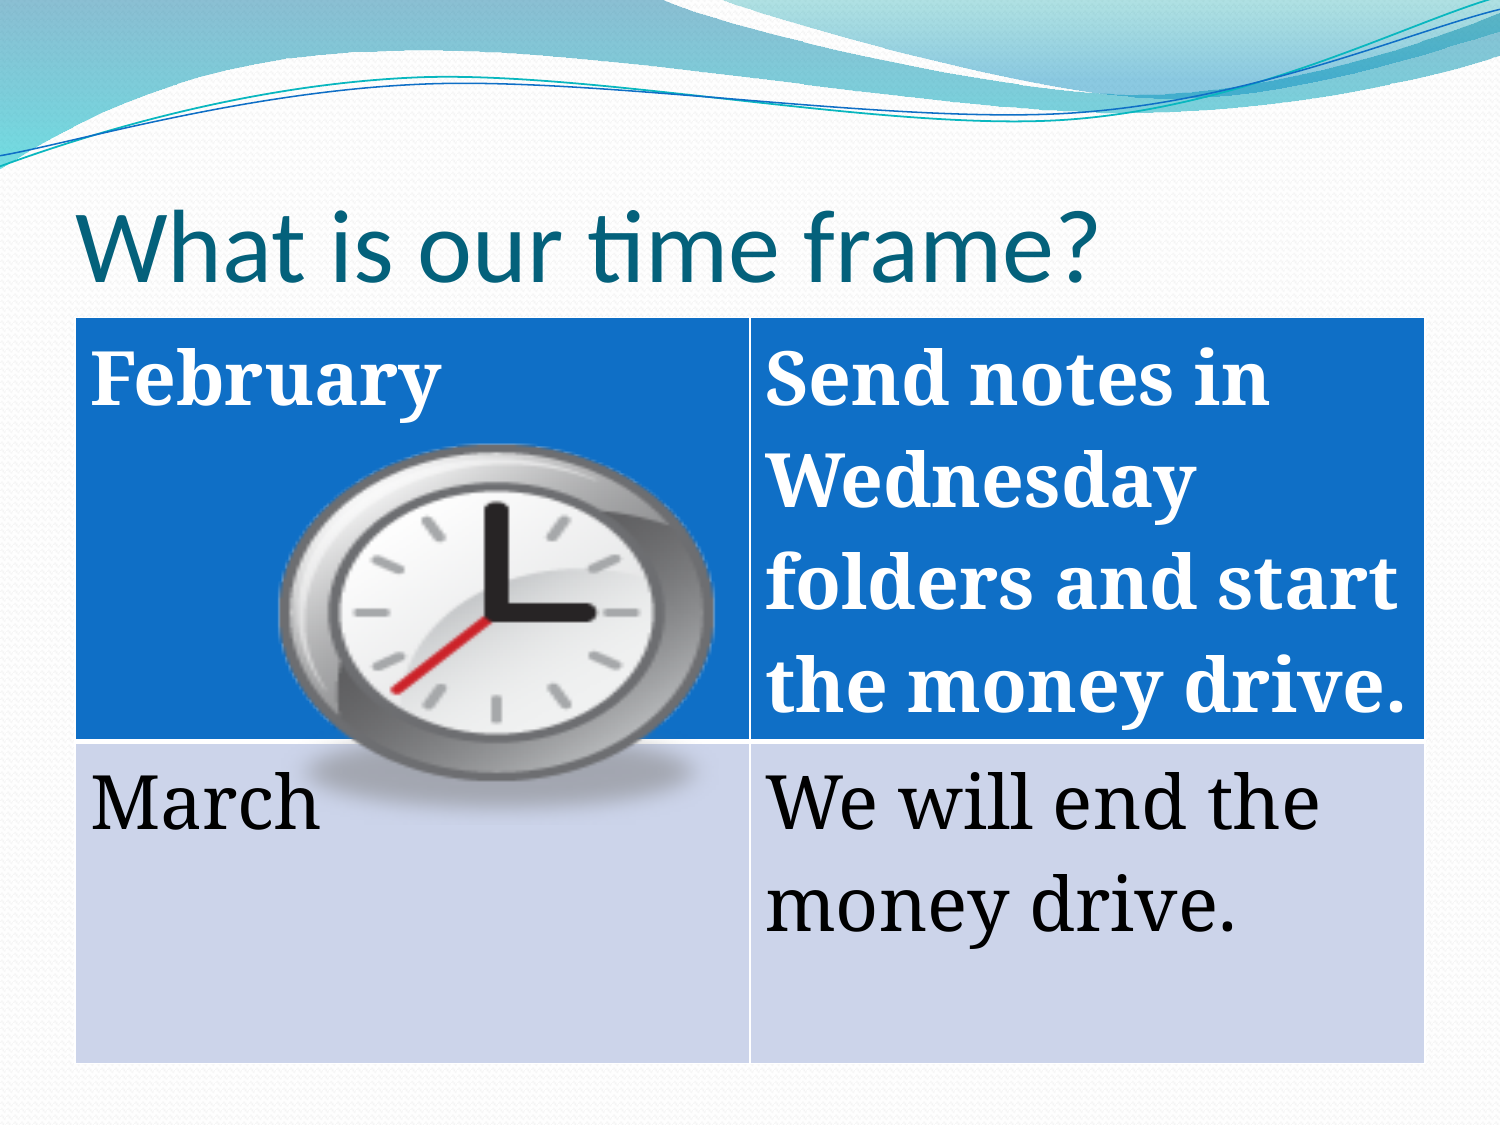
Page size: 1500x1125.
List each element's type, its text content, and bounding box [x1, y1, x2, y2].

picture [249, 437, 751, 826]
table_header February [76, 318, 749, 739]
table_header Send notes in Wednesday folders and start the money drive. [751, 318, 1424, 739]
table_cell We will end the money drive. [751, 744, 1424, 1063]
table_cell March [76, 744, 749, 1063]
title What is our time frame? [75, 115, 1425, 303]
